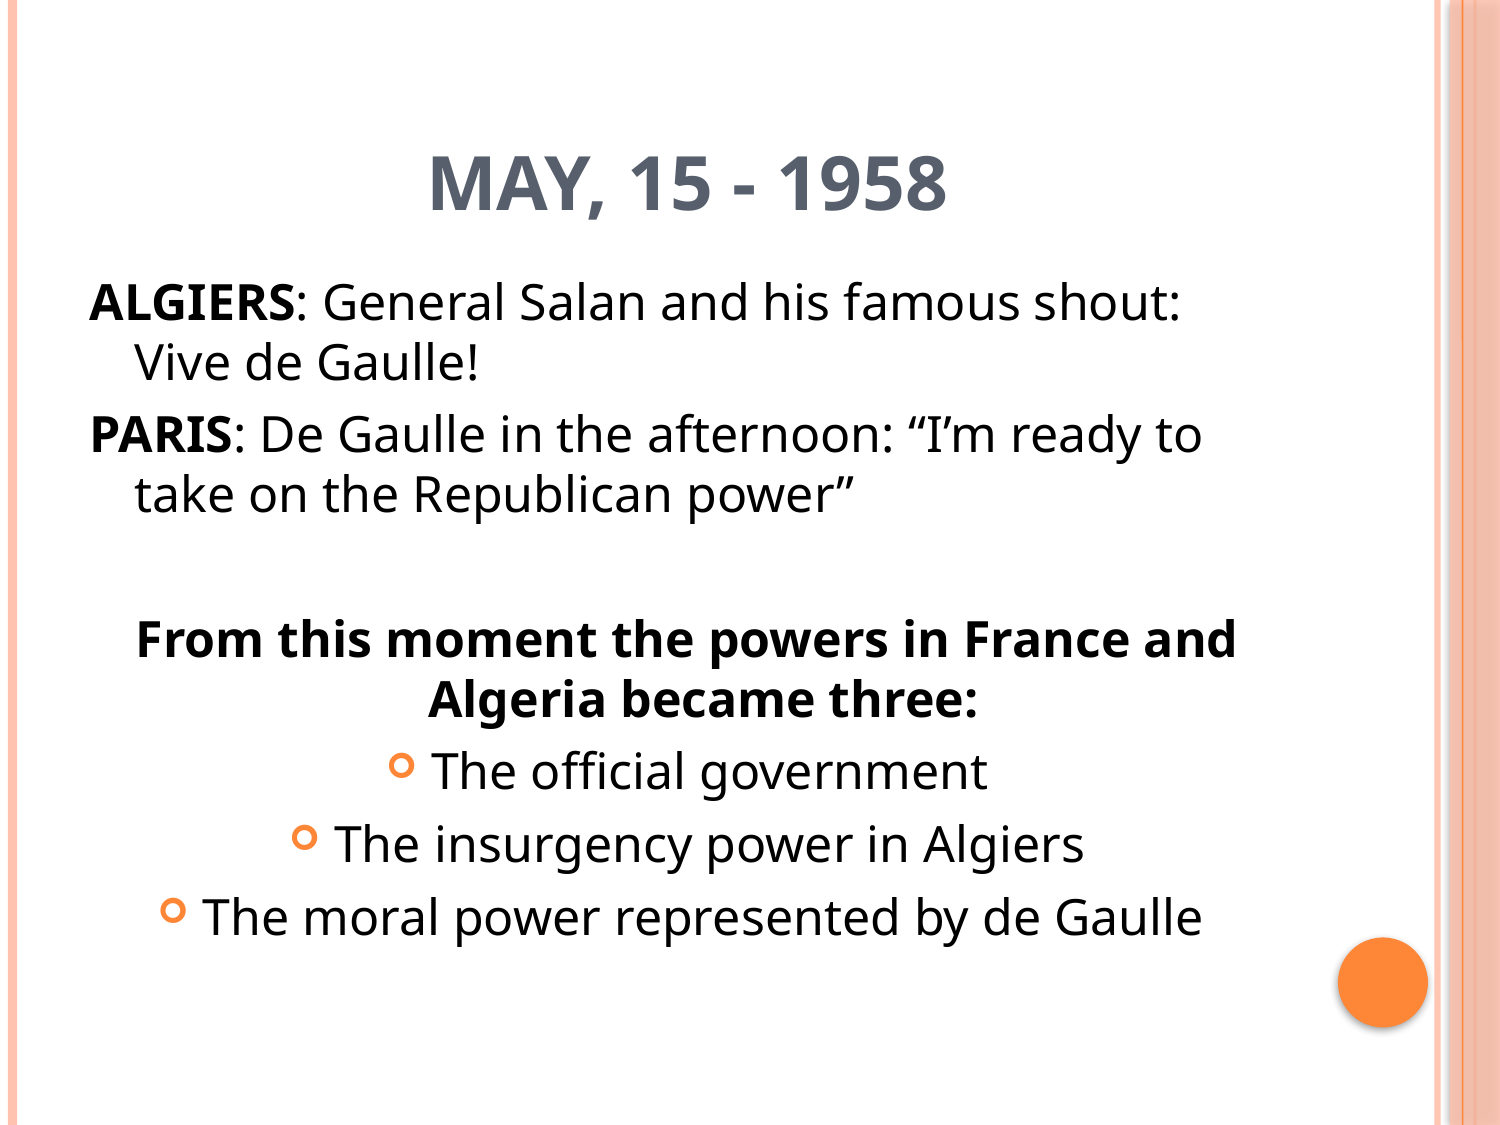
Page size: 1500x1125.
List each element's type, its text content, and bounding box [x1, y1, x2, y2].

title MAY, 15 - 1958 [75, 45, 1300, 233]
list ALGIERS: General Salan and his famous shout: Vive de Gaulle! PARIS: De Gaulle in the afternoon: “I’m ready to take on the Republican power” From this moment the powers in France and Algeria became three: The official government The insurgency power in Algiers The moral power represented by de Gaulle [75, 262, 1300, 1062]
